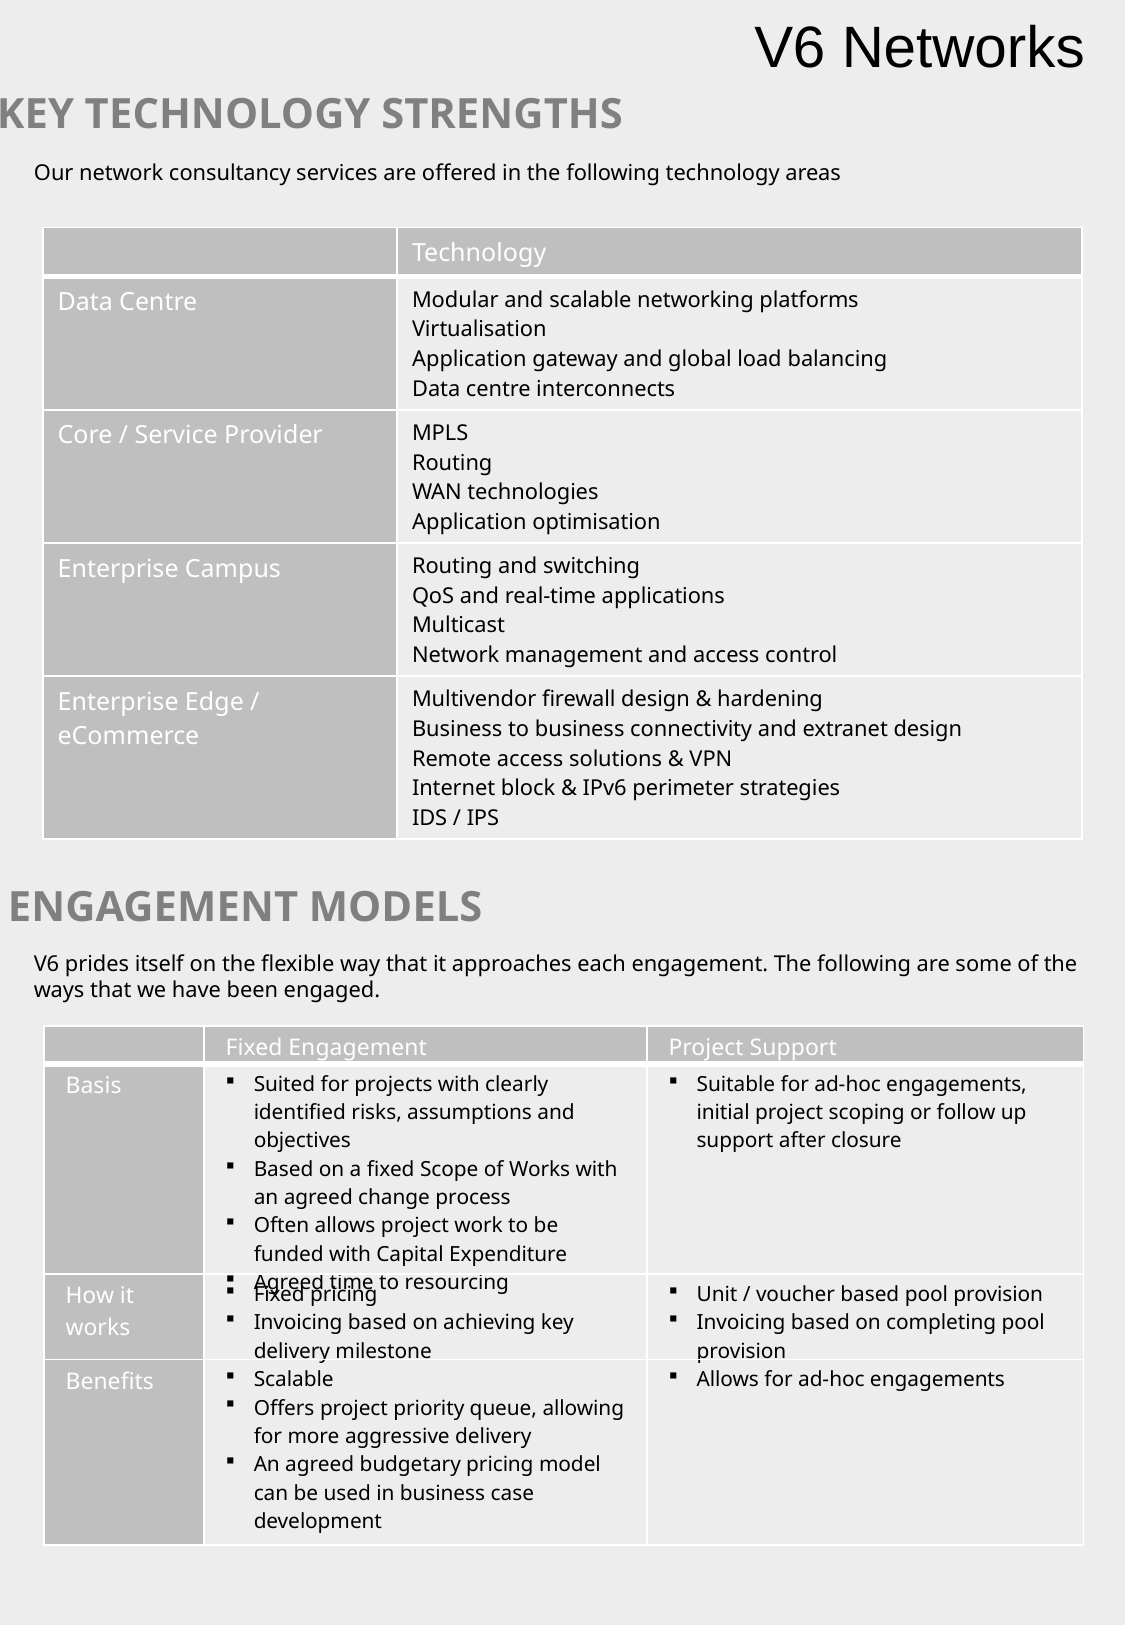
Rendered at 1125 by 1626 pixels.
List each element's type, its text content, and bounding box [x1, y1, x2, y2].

table_cell Suitable for ad-hoc engagements, initial project scoping or follow up support after closure [648, 1067, 1083, 1273]
text_box V6 prides itself on the flexible way that it approaches each engagement. The following are some of the ways that we have been engaged. [19, 942, 1094, 1010]
table_cell Basis [45, 1067, 203, 1273]
table_header [44, 228, 396, 274]
table_cell Enterprise Edge / eCommerce [44, 677, 396, 838]
table_cell Scalable Offers project priority queue, allowing for more aggressive delivery An agreed budgetary pricing model can be used in business case development [205, 1360, 646, 1544]
table_cell Allows for ad-hoc engagements [648, 1360, 1083, 1544]
table_cell Benefits [45, 1360, 203, 1544]
table_cell Core / Service Provider [44, 411, 396, 542]
table_header Fixed Engagement [205, 1027, 646, 1061]
text_box [19, 79, 1106, 756]
table_cell How it works [45, 1275, 203, 1359]
table_header [45, 1027, 203, 1061]
text_box Our network consultancy services are offered in the following technology areas [19, 150, 1061, 192]
table_cell Unit / voucher based pool provision Invoicing based on completing pool provision [648, 1275, 1083, 1359]
table_cell Modular and scalable networking platforms Virtualisation Application gateway and global load balancing Data centre interconnects [398, 279, 1081, 409]
table_cell Routing and switching QoS and real-time applications Multicast Network management and access control [398, 544, 1081, 675]
table_cell MPLS Routing WAN technologies Application optimisation [398, 411, 1081, 542]
table_cell Fixed pricing Invoicing based on achieving key delivery milestone [205, 1275, 646, 1359]
table_cell Multivendor firewall design & hardening Business to business connectivity and extranet design Remote access solutions & VPN Internet block & IPv6 perimeter strategies IDS / IPS [398, 677, 1081, 838]
table_cell Suited for projects with clearly identified risks, assumptions and objectives Based on a fixed Scope of Works with an agreed change process Often allows project work to be funded with Capital Expenditure Agreed time to resourcing [205, 1067, 646, 1273]
table_cell Data Centre [44, 279, 396, 409]
table_cell Enterprise Campus [44, 544, 396, 675]
text_box Key Technology Strengths [0, 79, 639, 145]
table_header Technology [398, 228, 1081, 274]
table_header Project Support [648, 1027, 1083, 1061]
text_box Engagement Models [0, 872, 498, 938]
